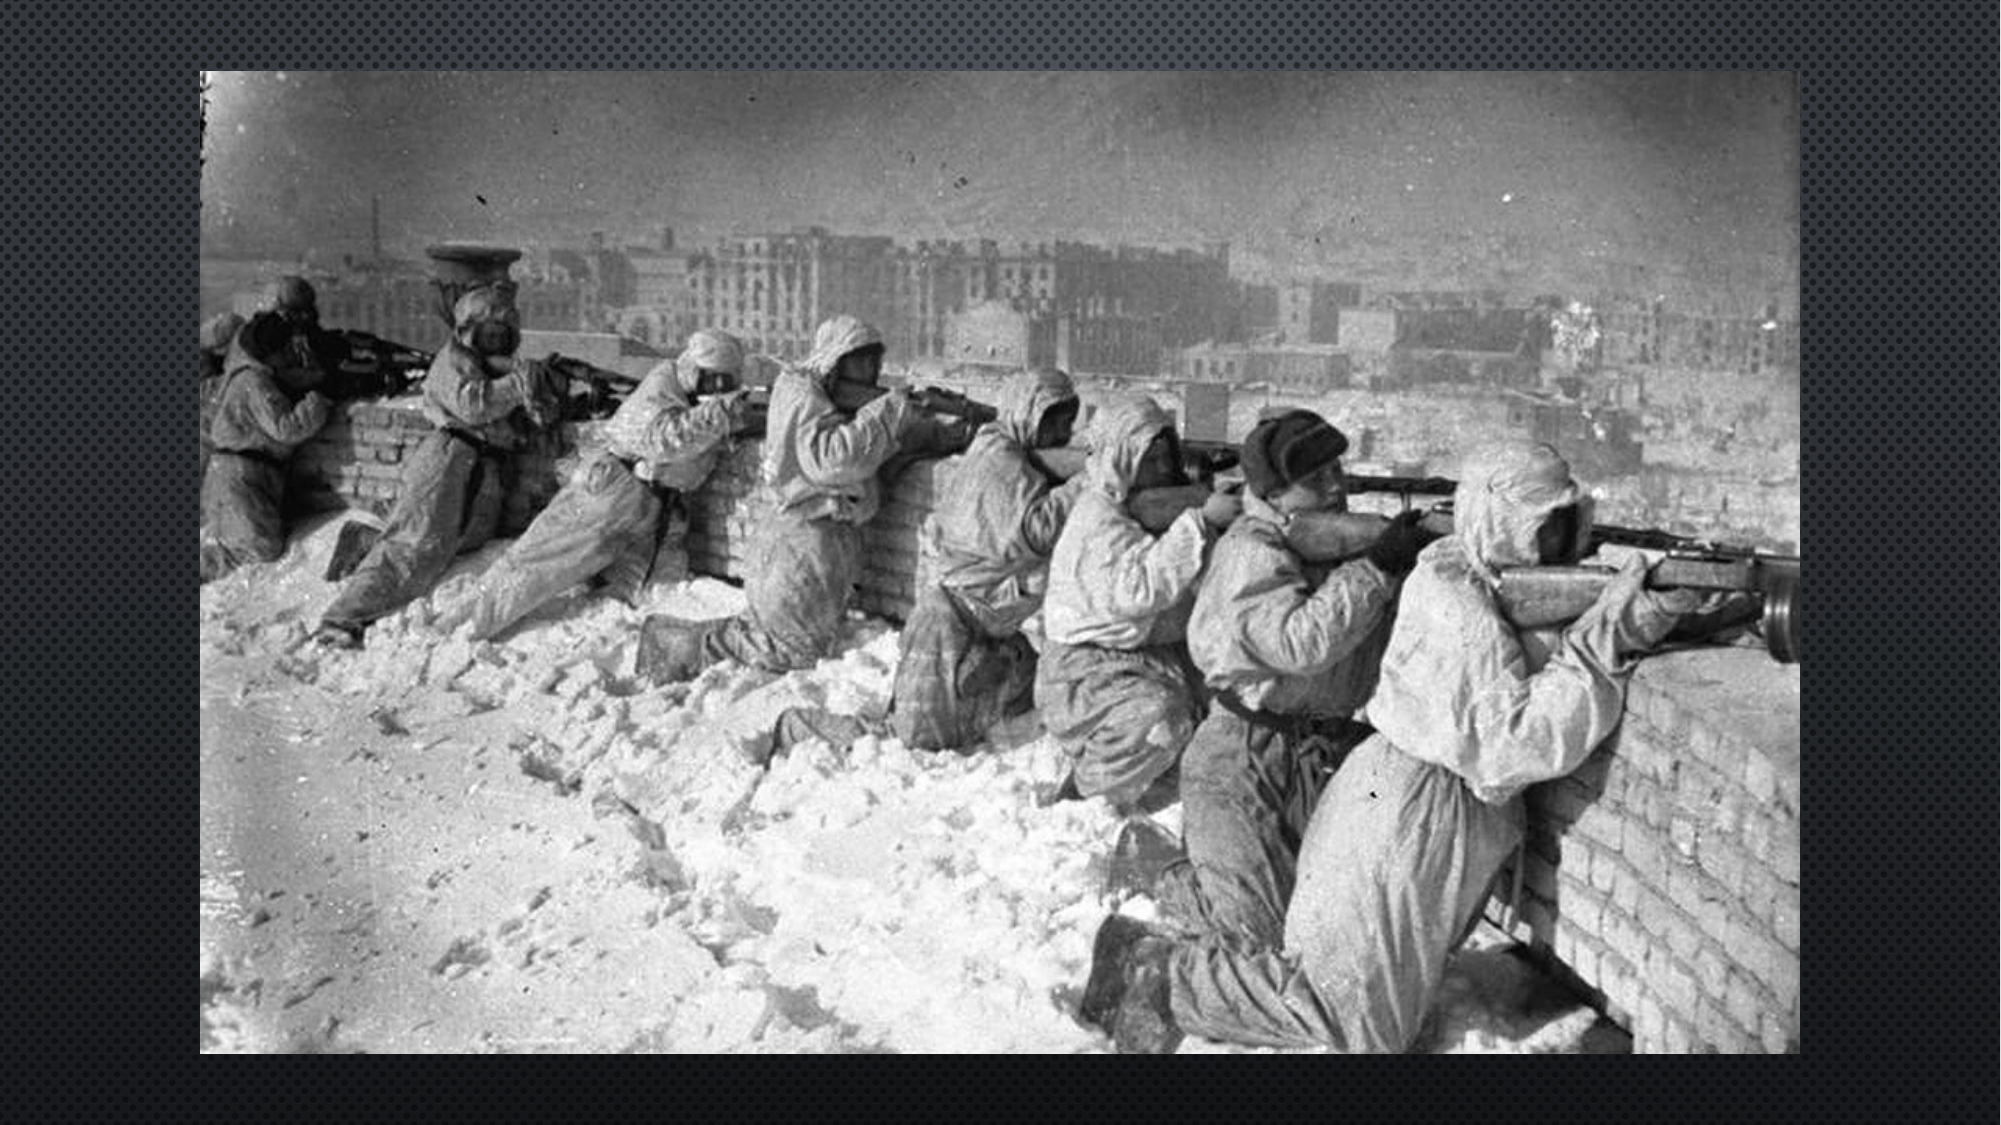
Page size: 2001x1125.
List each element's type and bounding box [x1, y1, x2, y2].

picture [199, 70, 1801, 1055]
